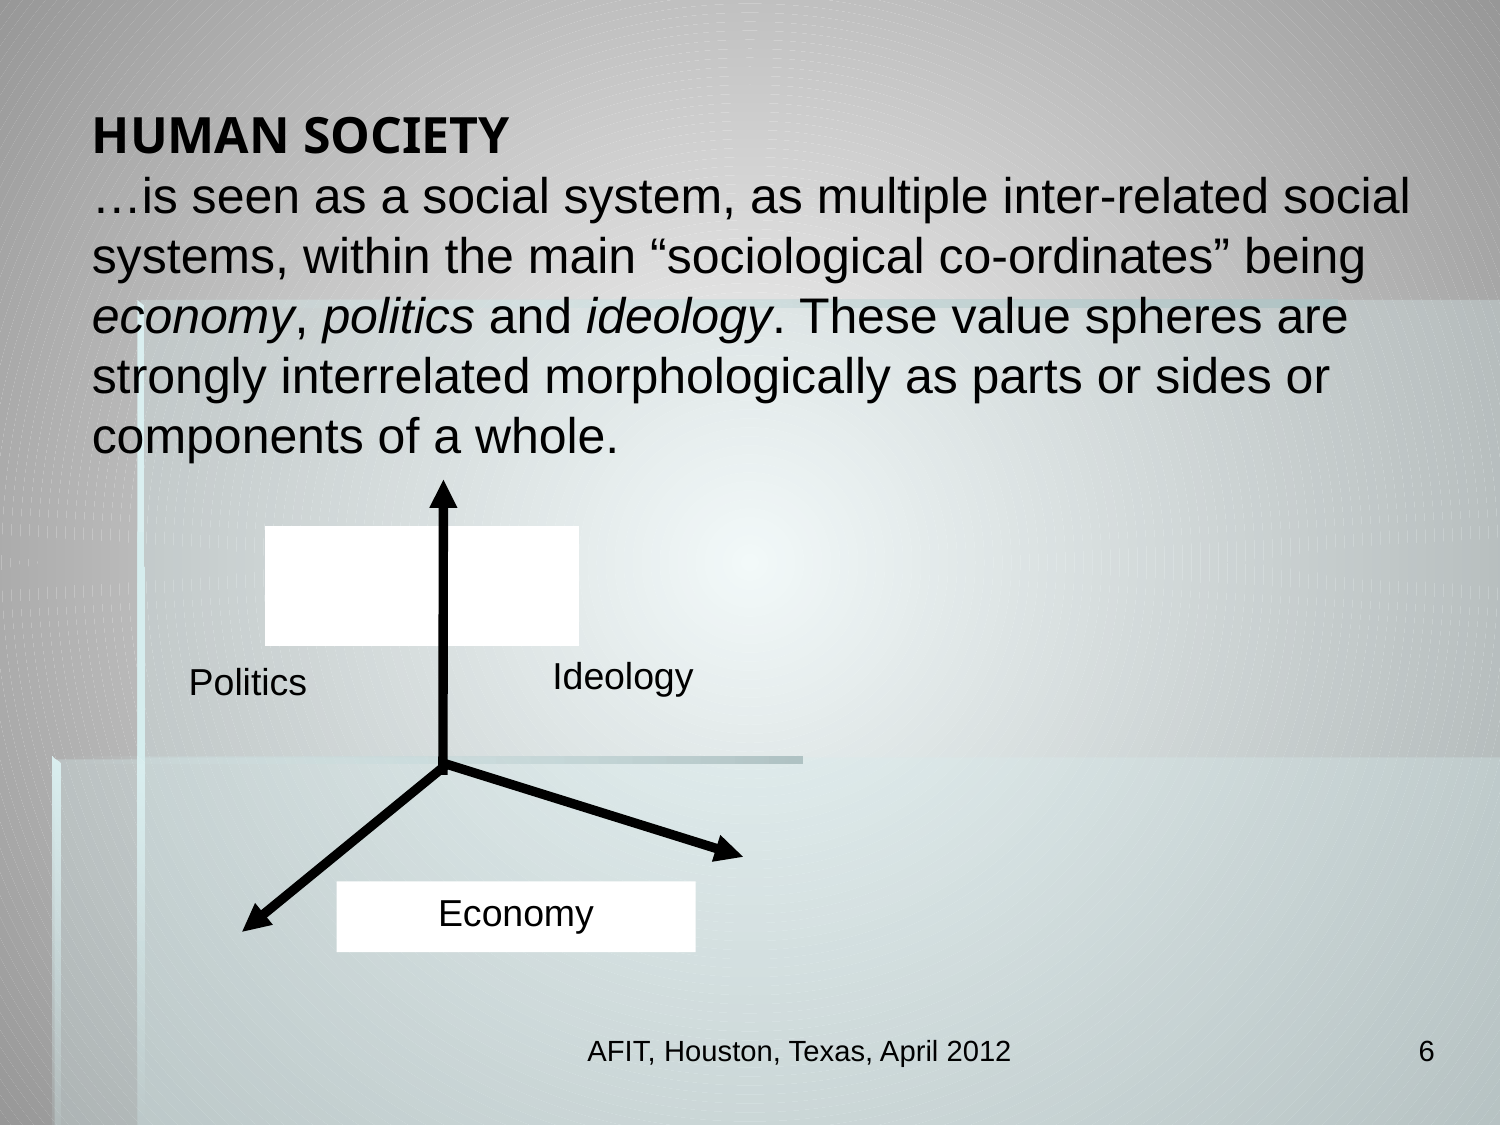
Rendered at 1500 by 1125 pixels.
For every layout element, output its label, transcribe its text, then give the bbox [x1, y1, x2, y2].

footer AFIT, Houston, Texas, April 2012 [562, 1024, 1038, 1103]
slide_number 6 [1137, 1024, 1451, 1103]
title HUMAN SOCIETY …is seen as a social system, as multiple inter-related social systems, within the main “sociological co-ordinates” being economy, politics and ideology. These value spheres are strongly interrelated morphologically as parts or sides or components of a whole. [76, 148, 1428, 419]
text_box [111, 479, 778, 953]
